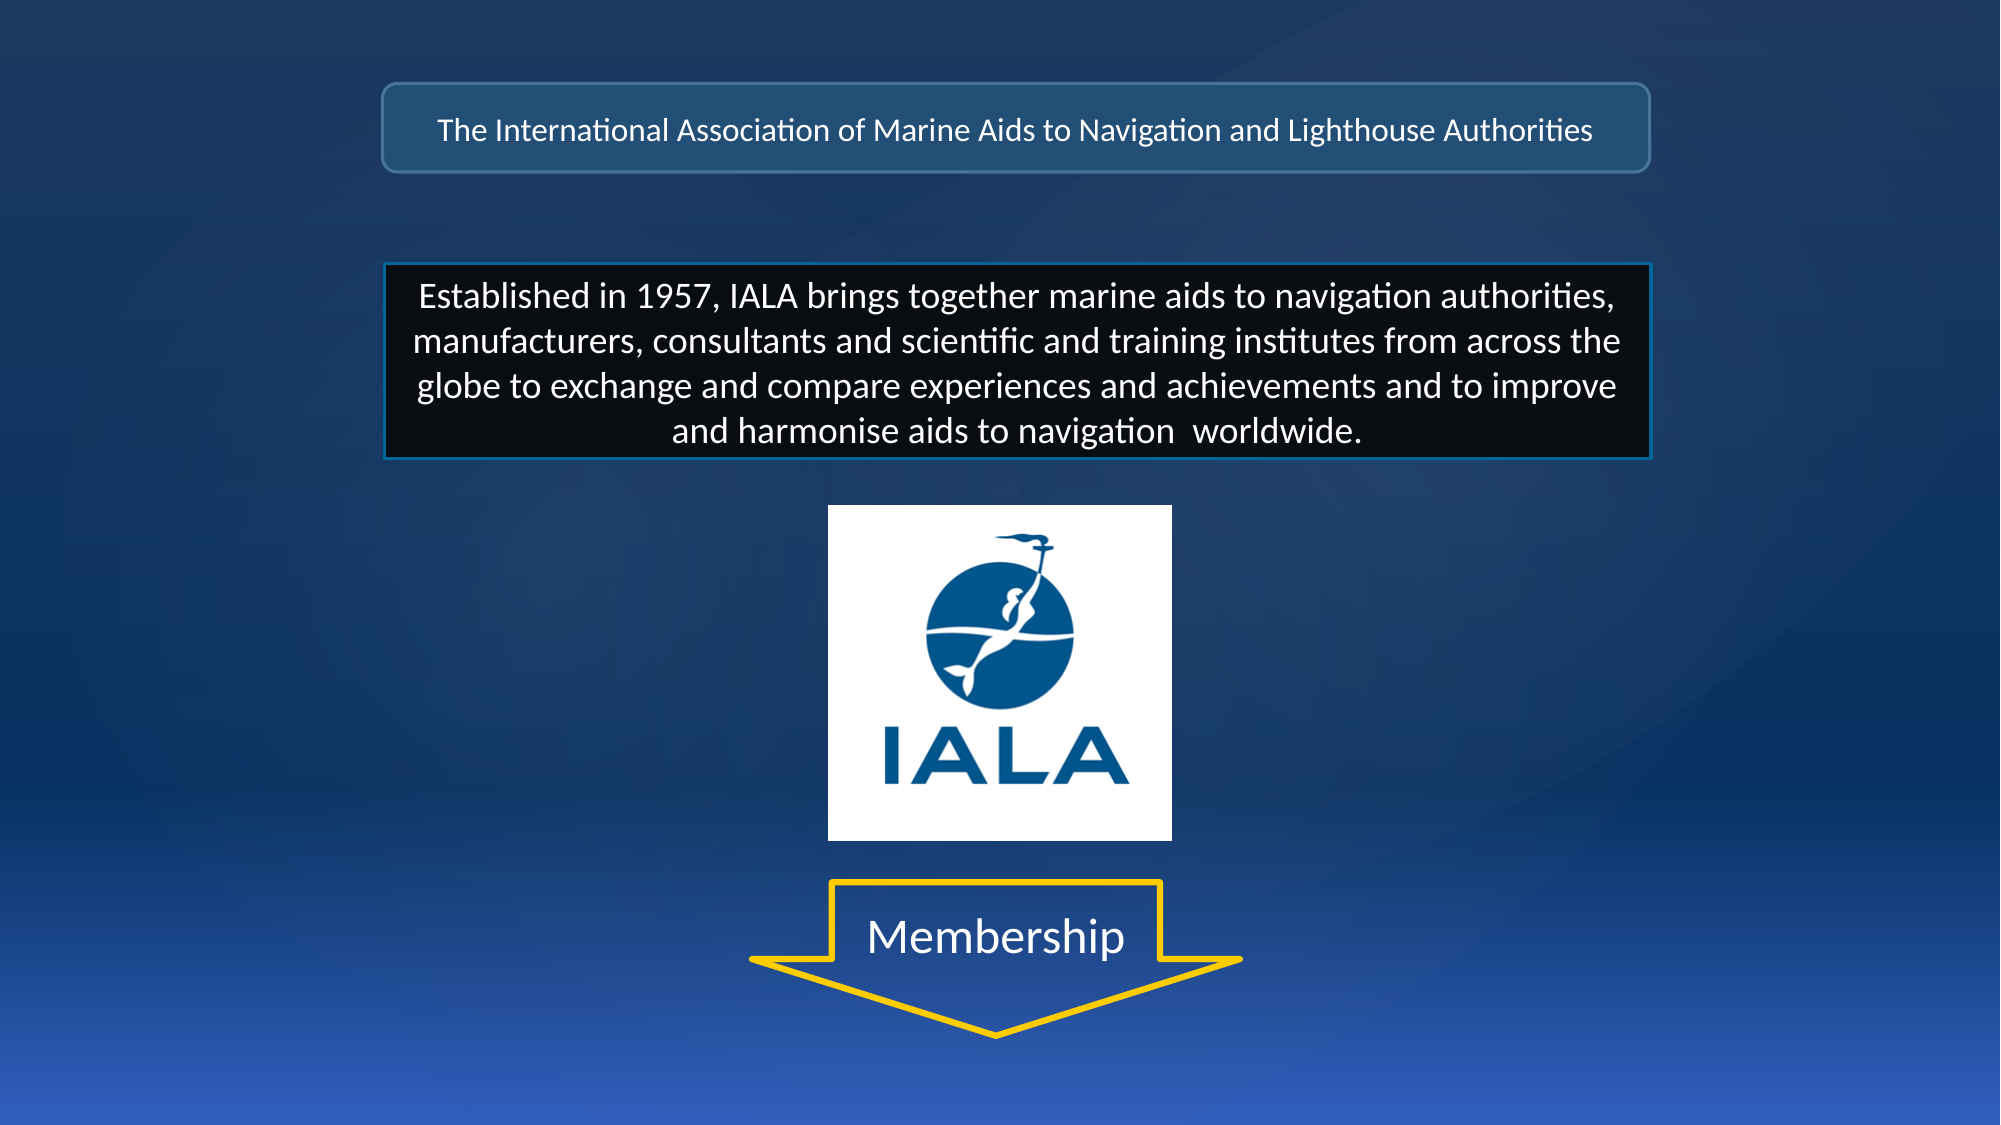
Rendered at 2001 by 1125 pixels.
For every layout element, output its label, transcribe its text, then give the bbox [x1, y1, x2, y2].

text_box The International Association of Marine Aids to Navigation and Lighthouse Authorities [380, 81, 1652, 174]
text_box [379, 329, 384, 395]
text_box Established in 1957, IALA brings together marine aids to navigation authorities, manufacturers, consultants and scientific and training institutes from across the globe to exchange and compare experiences and achievements and to improve and harmonise aids to navigation worldwide. [384, 263, 1652, 459]
text_box Membership [750, 880, 1242, 1038]
picture [827, 505, 1173, 842]
